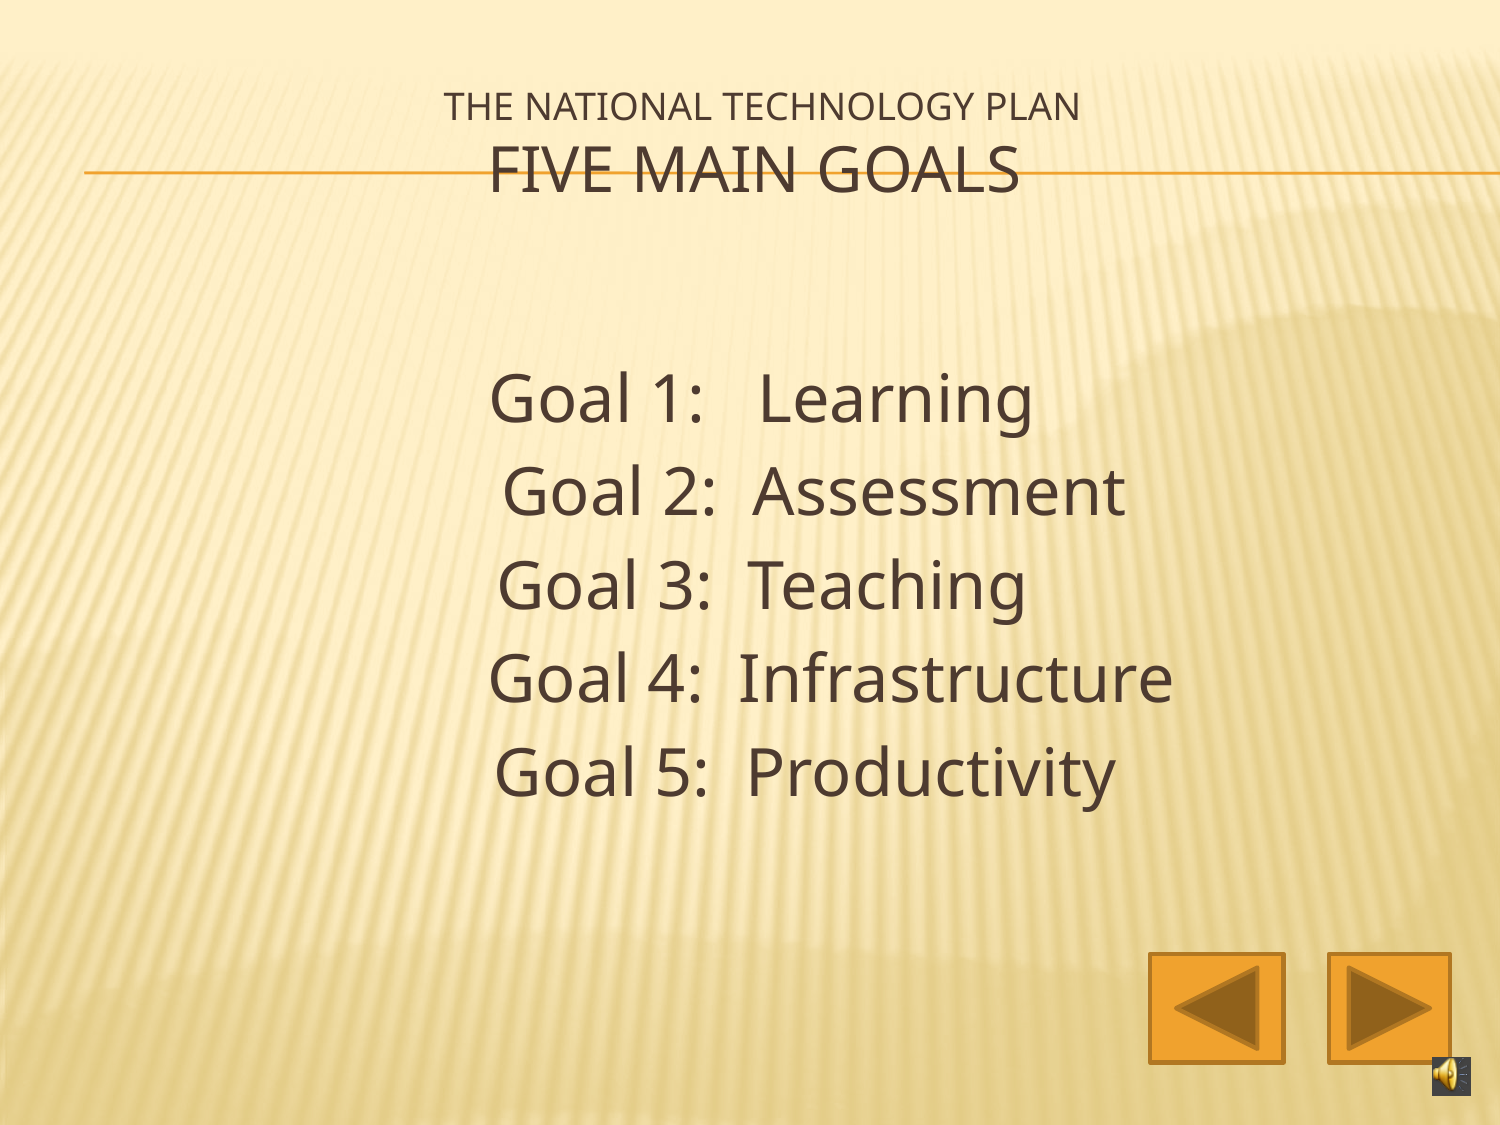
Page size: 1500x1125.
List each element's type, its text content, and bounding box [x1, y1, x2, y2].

picture [1431, 1056, 1472, 1097]
text_box [1327, 952, 1452, 1065]
list Goal 1: Learning Goal 2: Assessment Goal 3: Teaching Goal 4: Infrastructure Goal 5: Productivity [50, 254, 1475, 998]
title The National Technology Plan Five Main Goals [50, 75, 1475, 213]
text_box [1148, 952, 1286, 1065]
